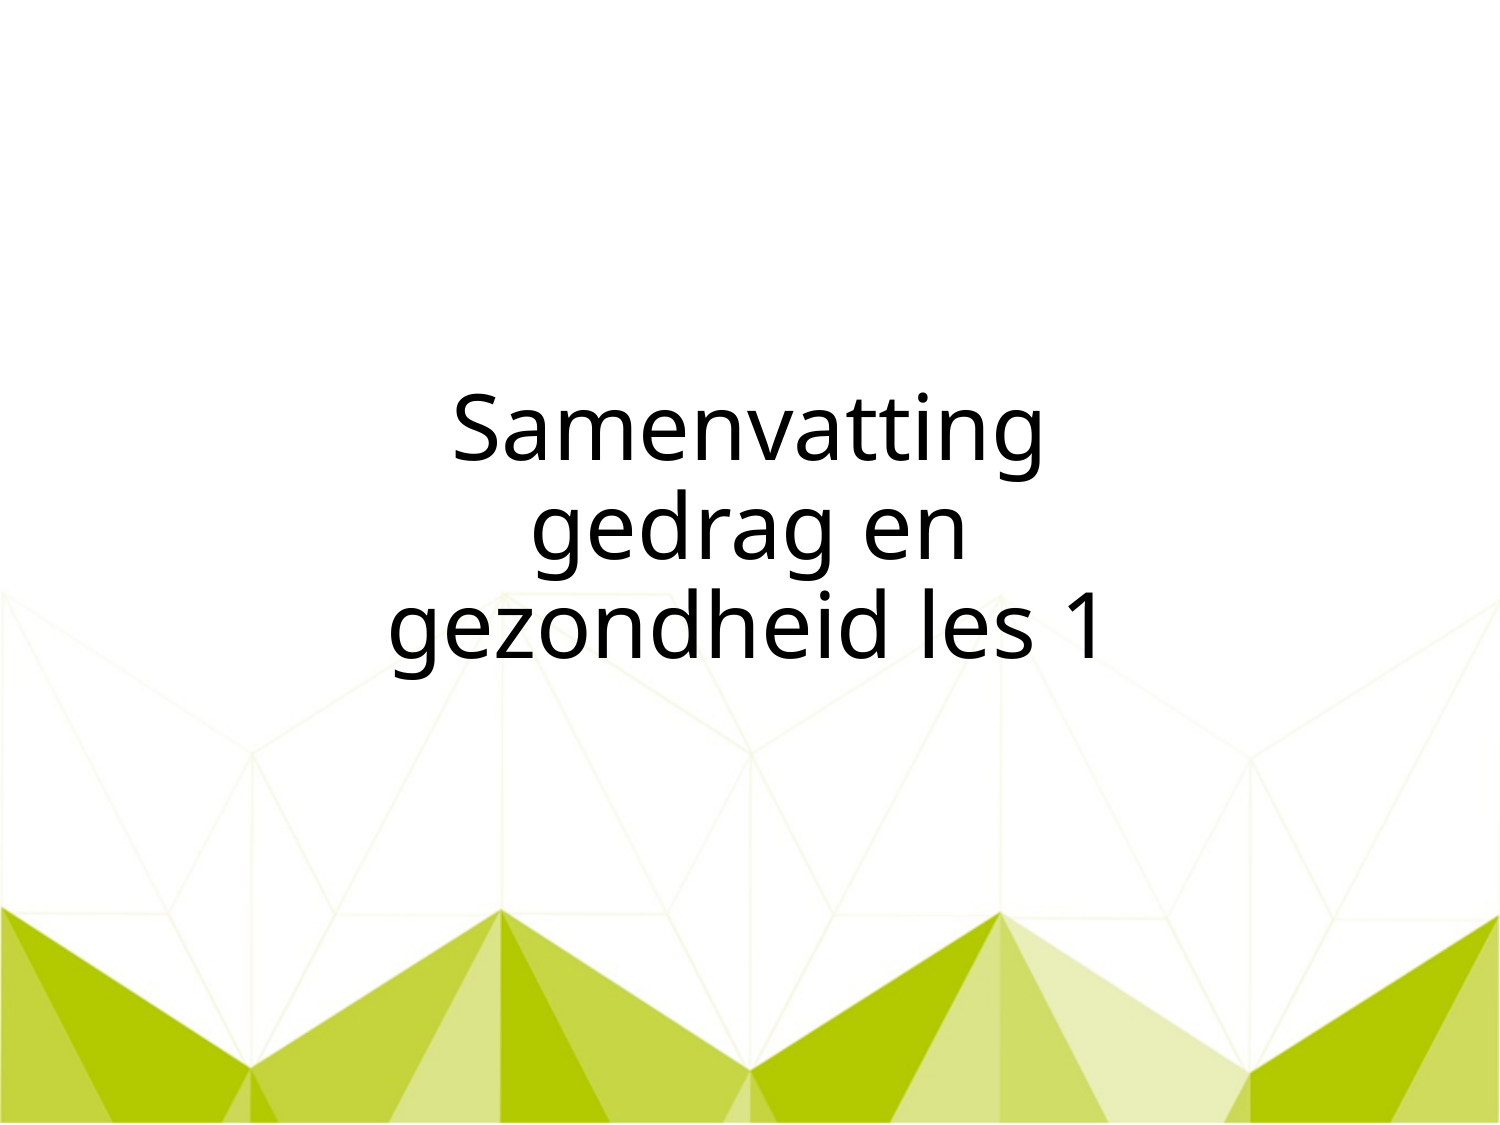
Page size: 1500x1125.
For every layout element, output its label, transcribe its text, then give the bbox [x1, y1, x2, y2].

title Samenvatting gedrag en gezondheid les 1 [289, 299, 1211, 761]
picture [0, 0, 1500, 1125]
